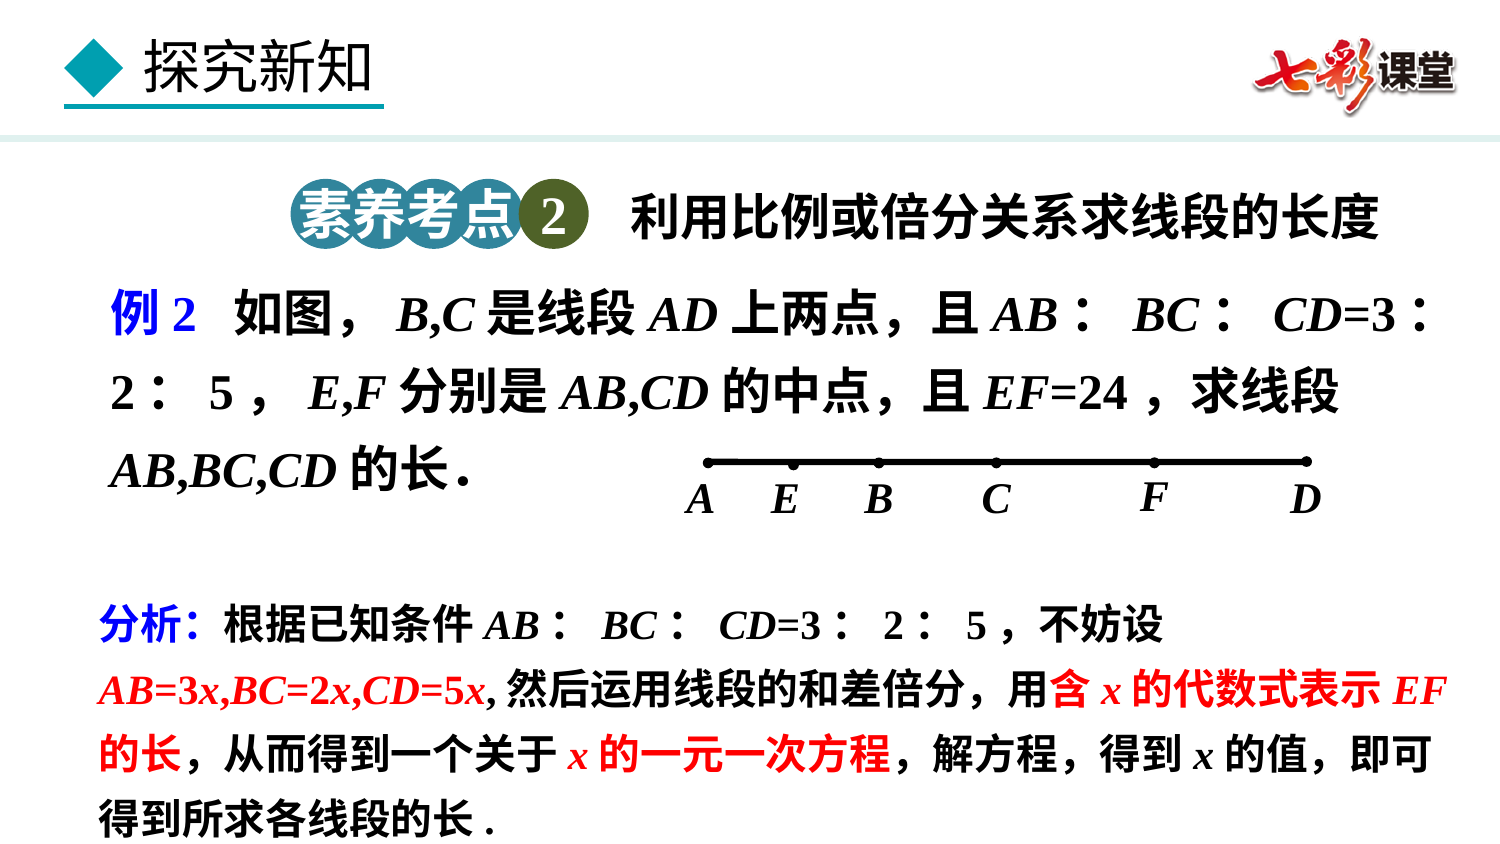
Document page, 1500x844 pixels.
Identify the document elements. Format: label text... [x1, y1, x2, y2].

text_box 例2 如图，B,C是线段AD上两点，且AB：BC：CD=3：2：5，E,F分别是AB,CD的中点，且EF=24，求线段AB,BC,CD的长． [95, 256, 1492, 505]
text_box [668, 456, 1338, 525]
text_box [283, 173, 1425, 255]
text_box 分析：根据已知条件AB：BC：CD=3：2：5，不妨设AB=3x,BC=2x,CD=5x,然后运用线段的和差倍分，用含x的代数式表示EF的长，从而得到一个关于x的一元一次方程，解方程，得到x的值，即可得到所求各线段的长. [83, 575, 1475, 844]
picture [1249, 32, 1461, 118]
